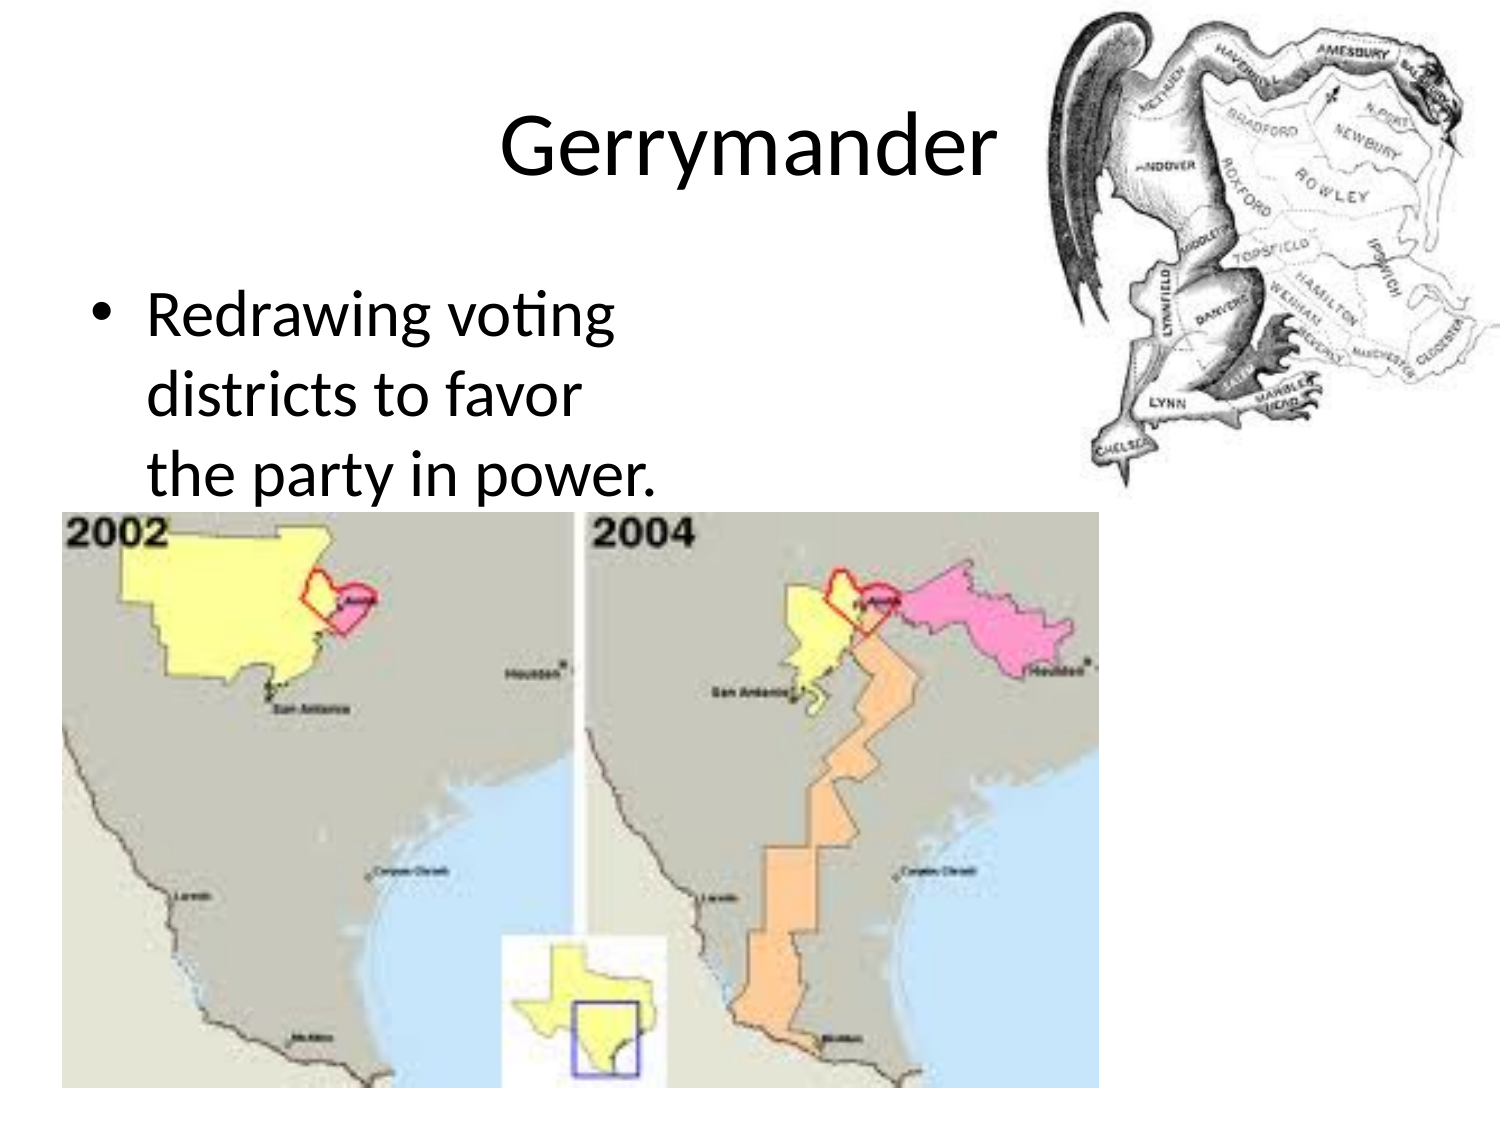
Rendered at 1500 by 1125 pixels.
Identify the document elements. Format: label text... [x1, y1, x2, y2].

picture [62, 0, 1500, 1088]
title Gerrymander [75, 45, 1004, 233]
list Redrawing voting districts to favor the party in power. [75, 262, 700, 510]
